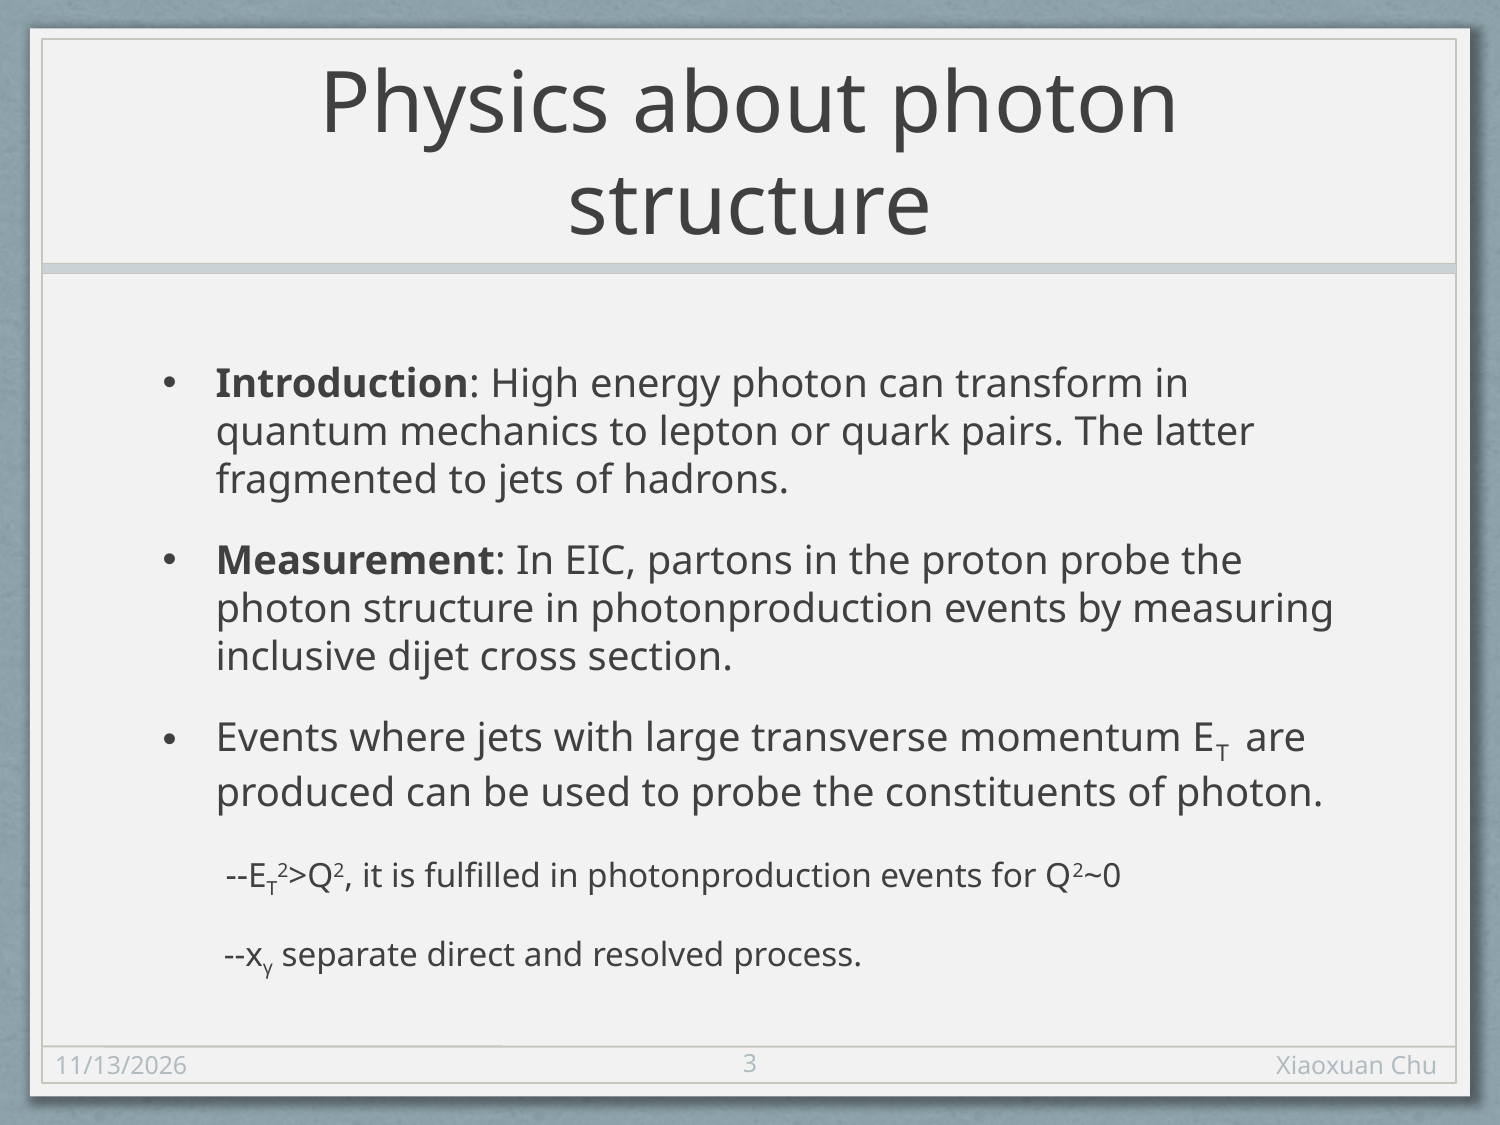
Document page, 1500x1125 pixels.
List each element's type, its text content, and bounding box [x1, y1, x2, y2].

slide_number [39, 1045, 390, 1088]
list Introduction: High energy photon can transform in quantum mechanics to lepton or quark pairs. The latter fragmented to jets of hadrons. Measurement: In EIC, partons in the proton probe the photon structure in photonproduction events by measuring inclusive dijet cross section. Events where jets with large transverse momentum ET are produced can be used to probe the constituents of photon. --ET2>Q2, it is fulfilled in photonproduction events for Q2~0 --xγ separate direct and resolved process. [147, 350, 1353, 995]
title Physics about photon structure [147, 40, 1353, 260]
footer Xiaoxuan Chu [977, 1045, 1453, 1088]
slide_number 3 [687, 1042, 813, 1088]
